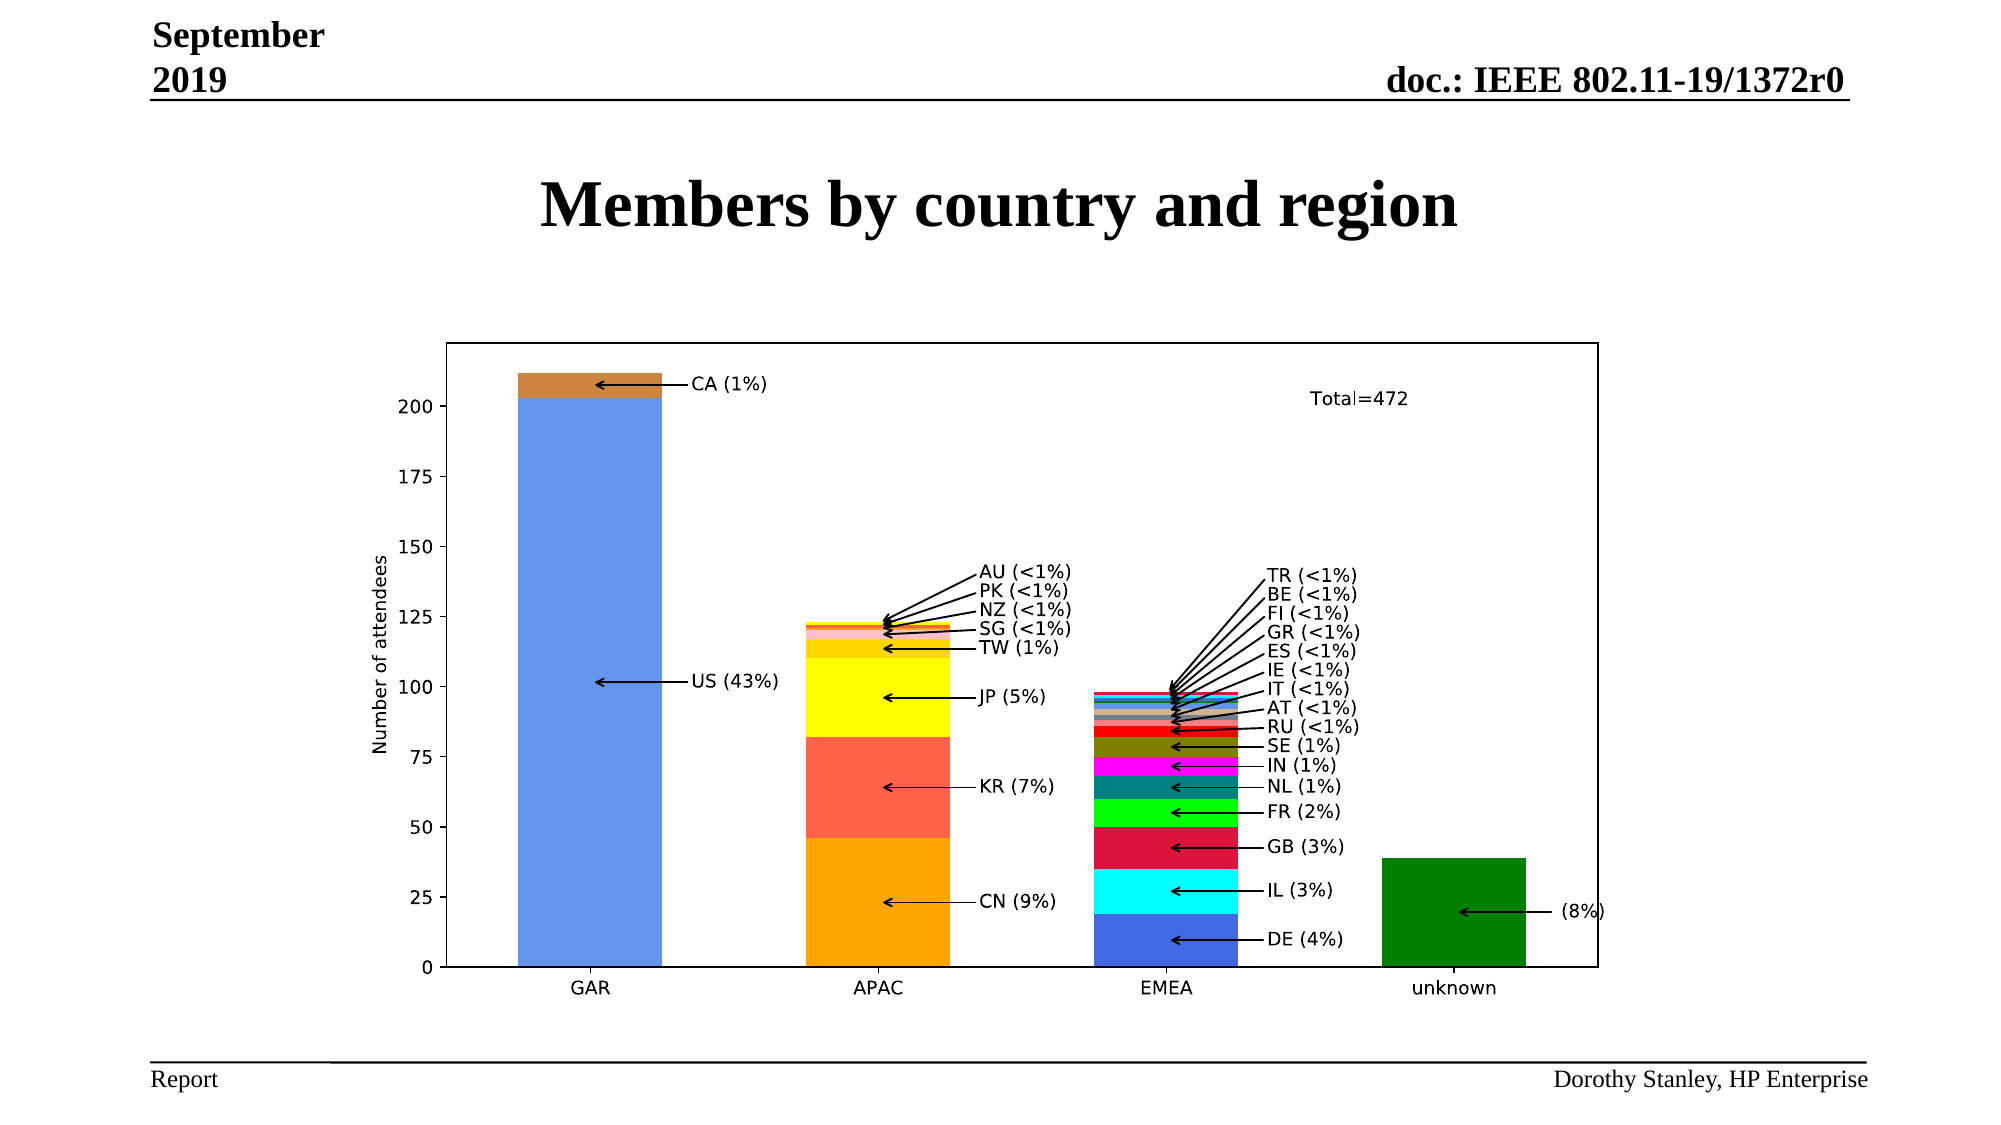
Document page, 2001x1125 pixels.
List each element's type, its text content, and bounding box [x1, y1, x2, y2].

picture [260, 245, 1751, 1060]
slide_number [152, 54, 406, 101]
footer Dorothy Stanley, HP Enterprise [1512, 1061, 1869, 1093]
title Members by country and region [150, 112, 1850, 288]
